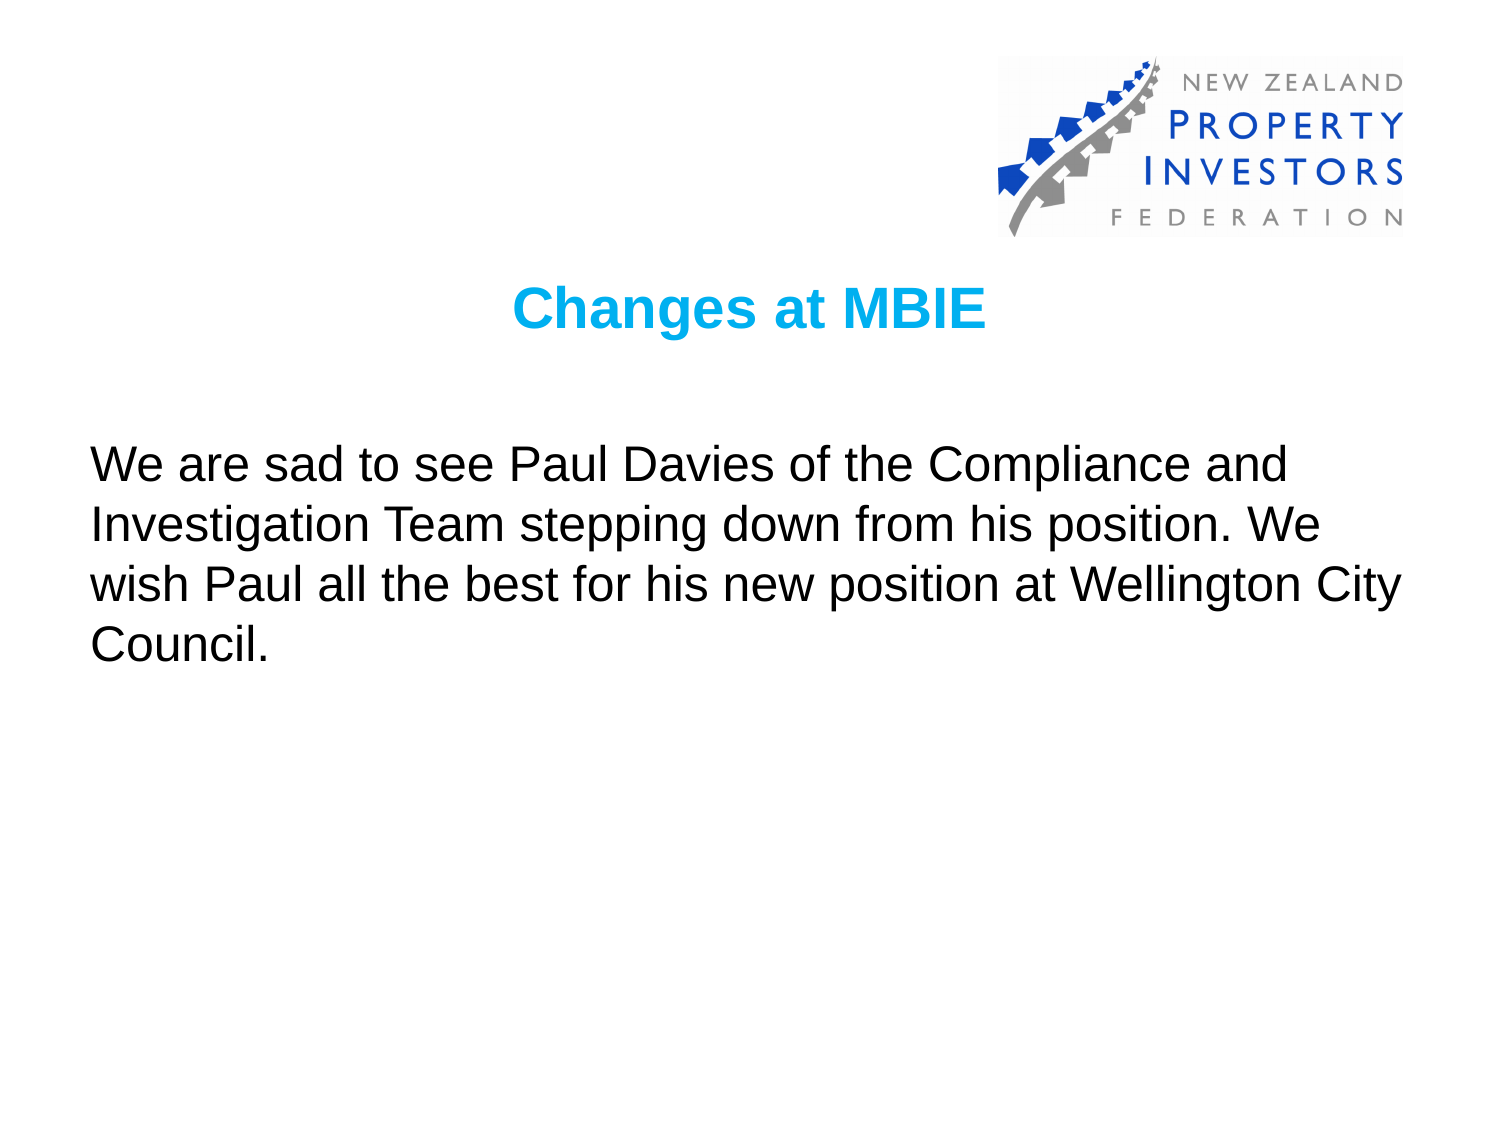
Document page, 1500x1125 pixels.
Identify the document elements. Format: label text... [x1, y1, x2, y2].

list Changes at MBIE We are sad to see Paul Davies of the Compliance and Investigation Team stepping down from his position. We wish Paul all the best for his new position at Wellington City Council. [74, 262, 1426, 1006]
picture [997, 56, 1403, 237]
